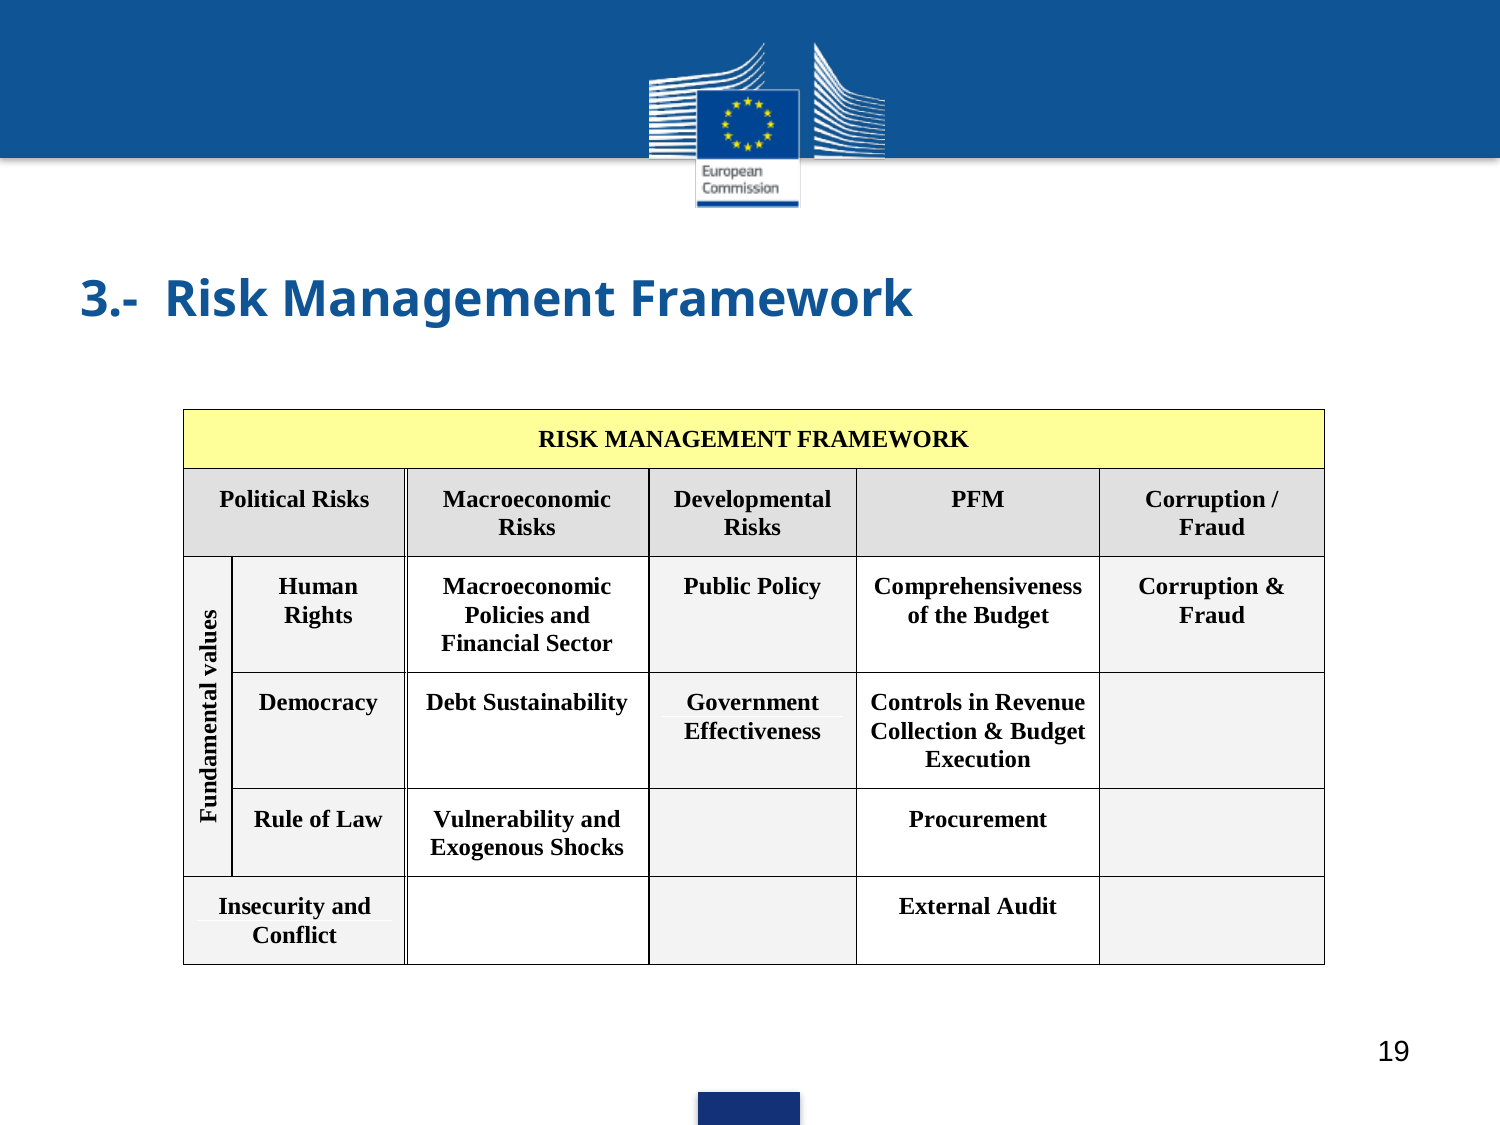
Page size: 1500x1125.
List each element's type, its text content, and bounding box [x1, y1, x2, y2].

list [182, 408, 1327, 1016]
picture [649, 42, 885, 208]
title 3.- Risk Management Framework [64, 219, 1415, 374]
slide_number 19 [1074, 1024, 1426, 1103]
